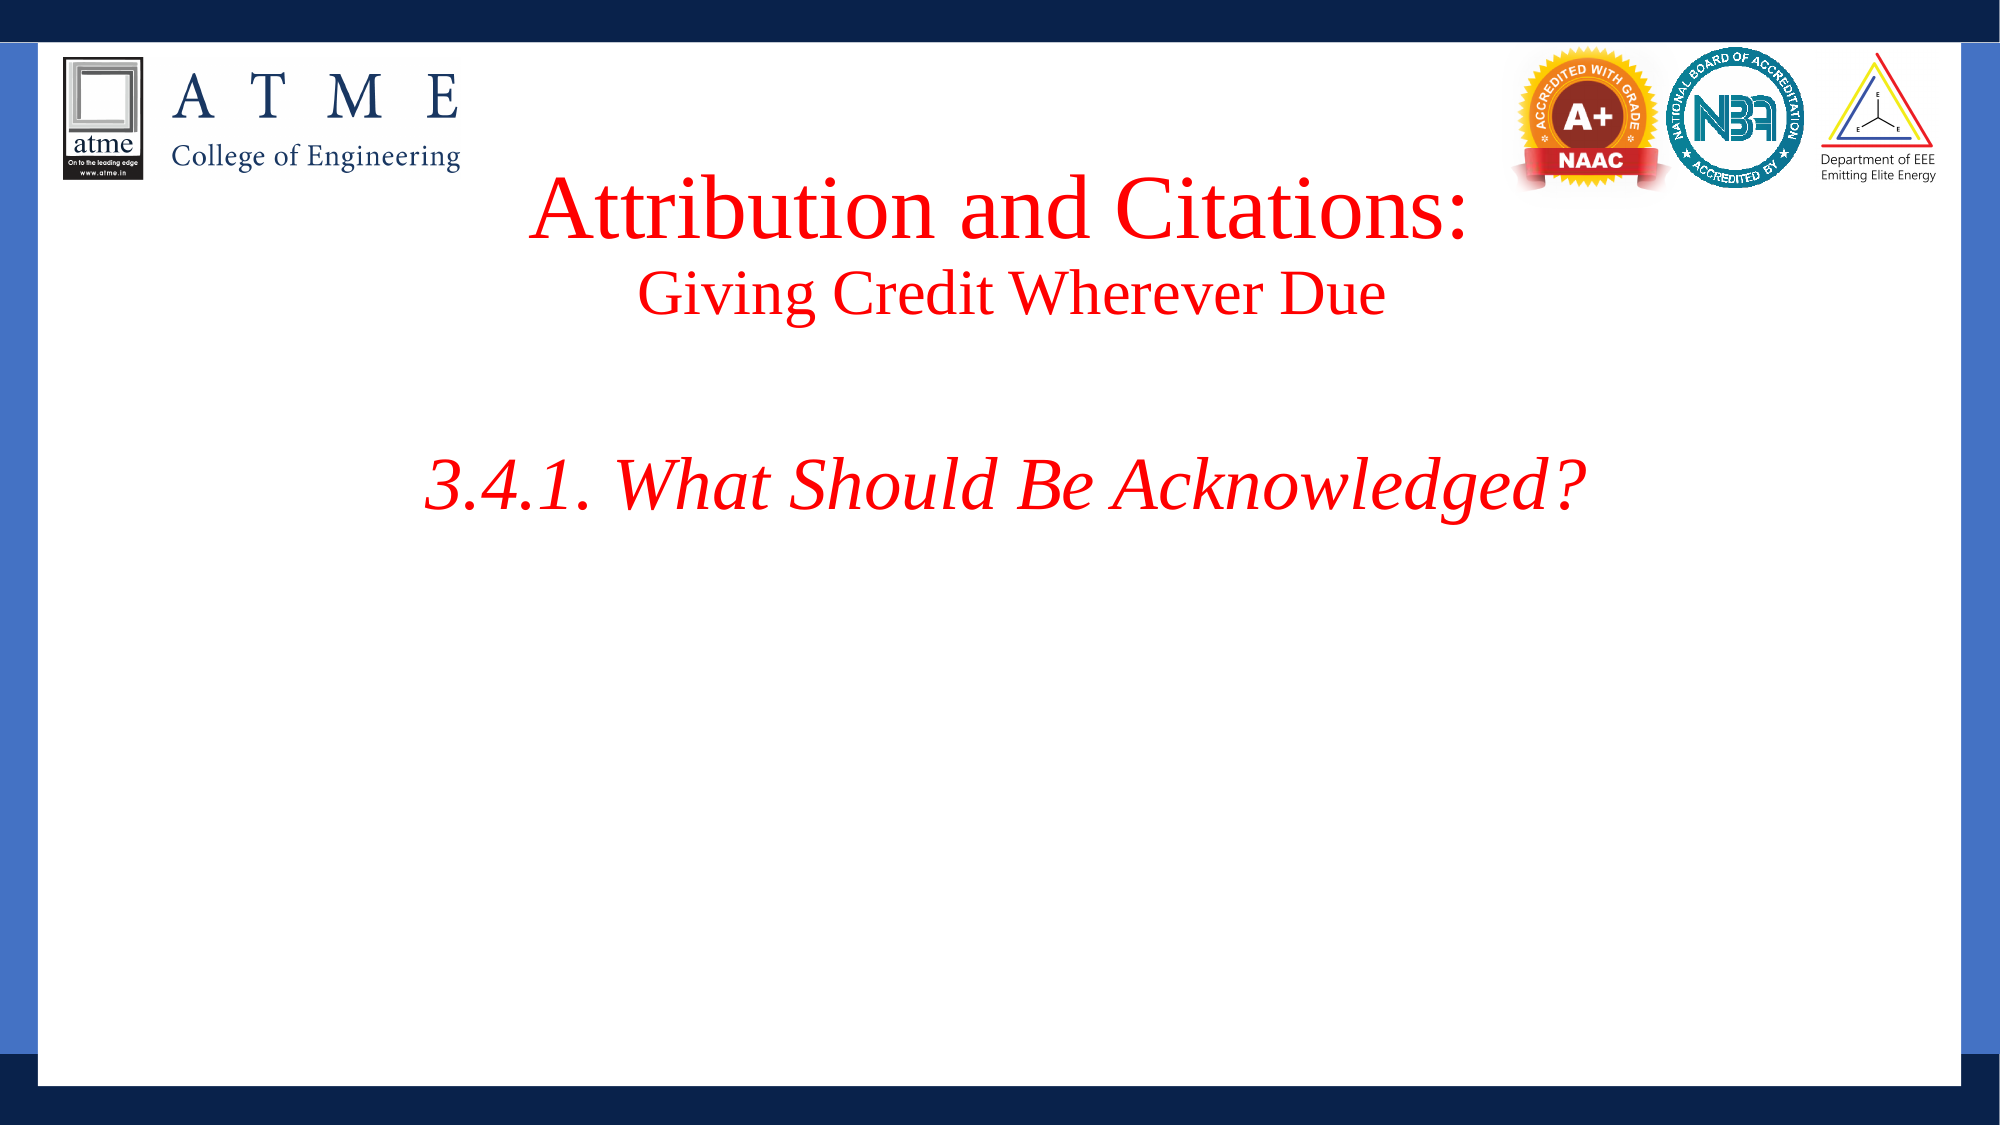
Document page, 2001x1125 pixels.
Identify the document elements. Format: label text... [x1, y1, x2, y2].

list 3.4.1. What Should Be Acknowledged? [324, 437, 1688, 588]
picture [0, 1054, 2000, 1125]
picture [1531, 60, 1651, 149]
picture [63, 57, 461, 180]
picture [0, 0, 2000, 43]
picture [1666, 47, 1804, 188]
title Attribution and Citations: Giving Credit Wherever Due [337, 149, 1688, 338]
picture [1815, 49, 1939, 184]
